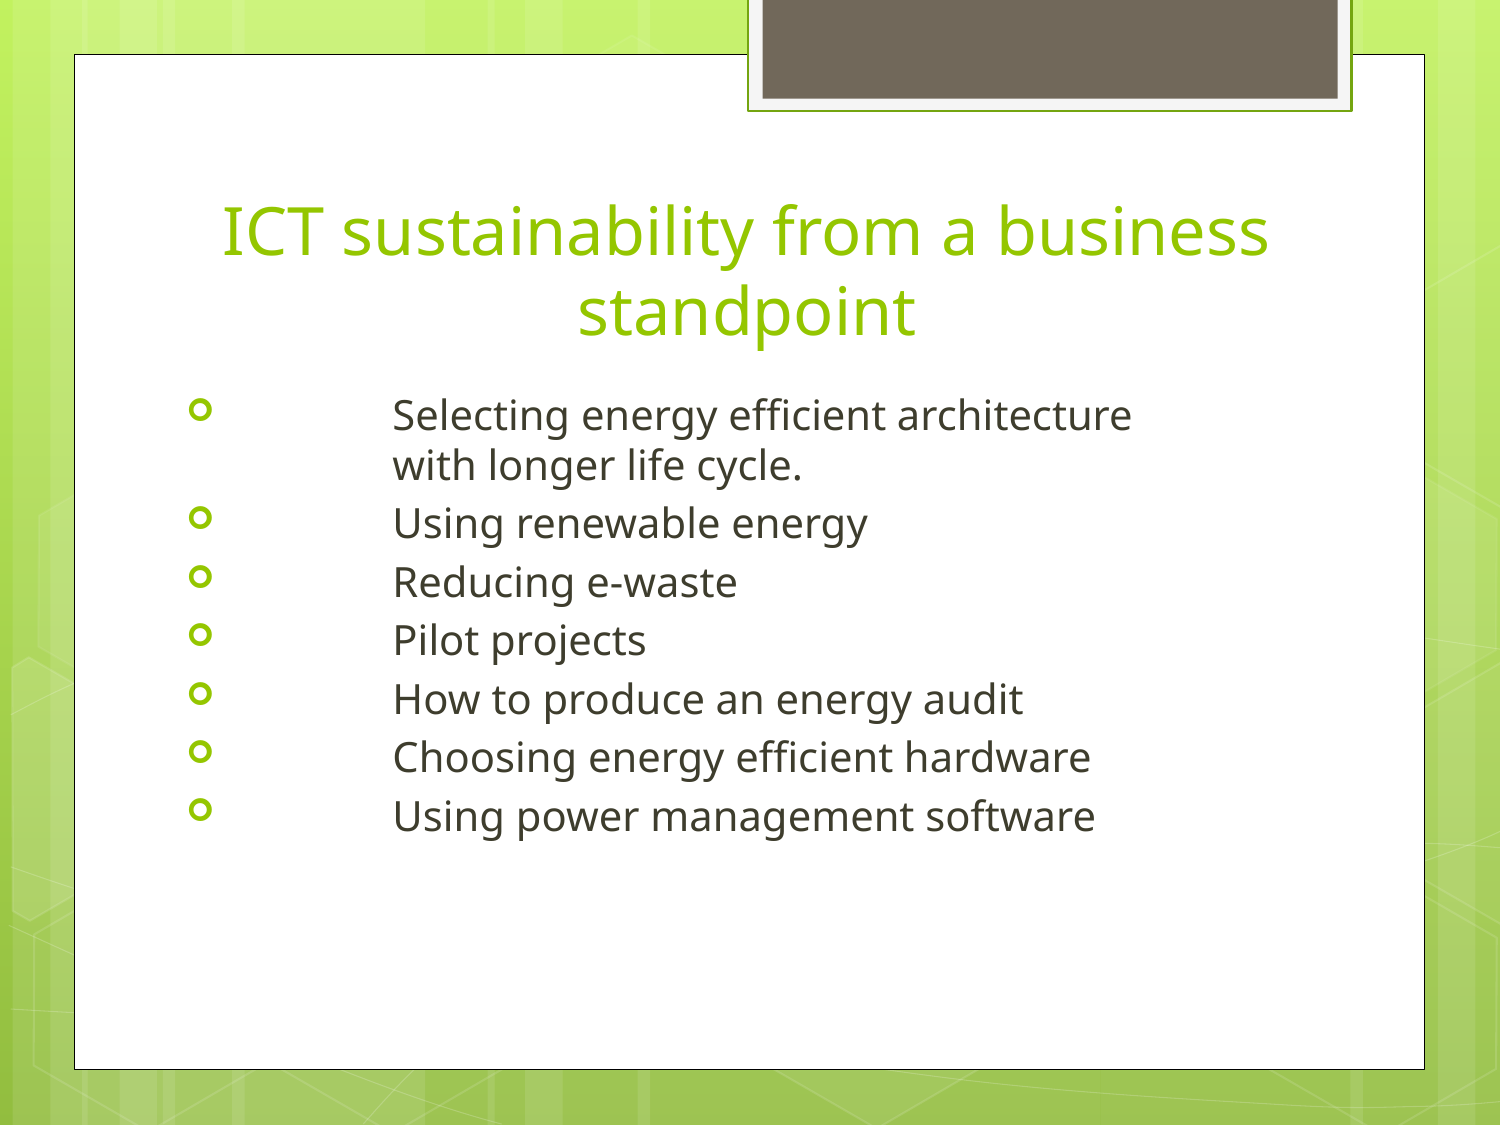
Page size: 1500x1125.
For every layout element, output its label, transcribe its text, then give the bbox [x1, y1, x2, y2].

title ICT sustainability from a business standpoint [171, 168, 1324, 357]
list Selecting energy efficient architecture with longer life cycle. Using renewable energy Reducing e-waste Pilot projects How to produce an energy audit Choosing energy efficient hardware Using power management software [171, 381, 1283, 957]
